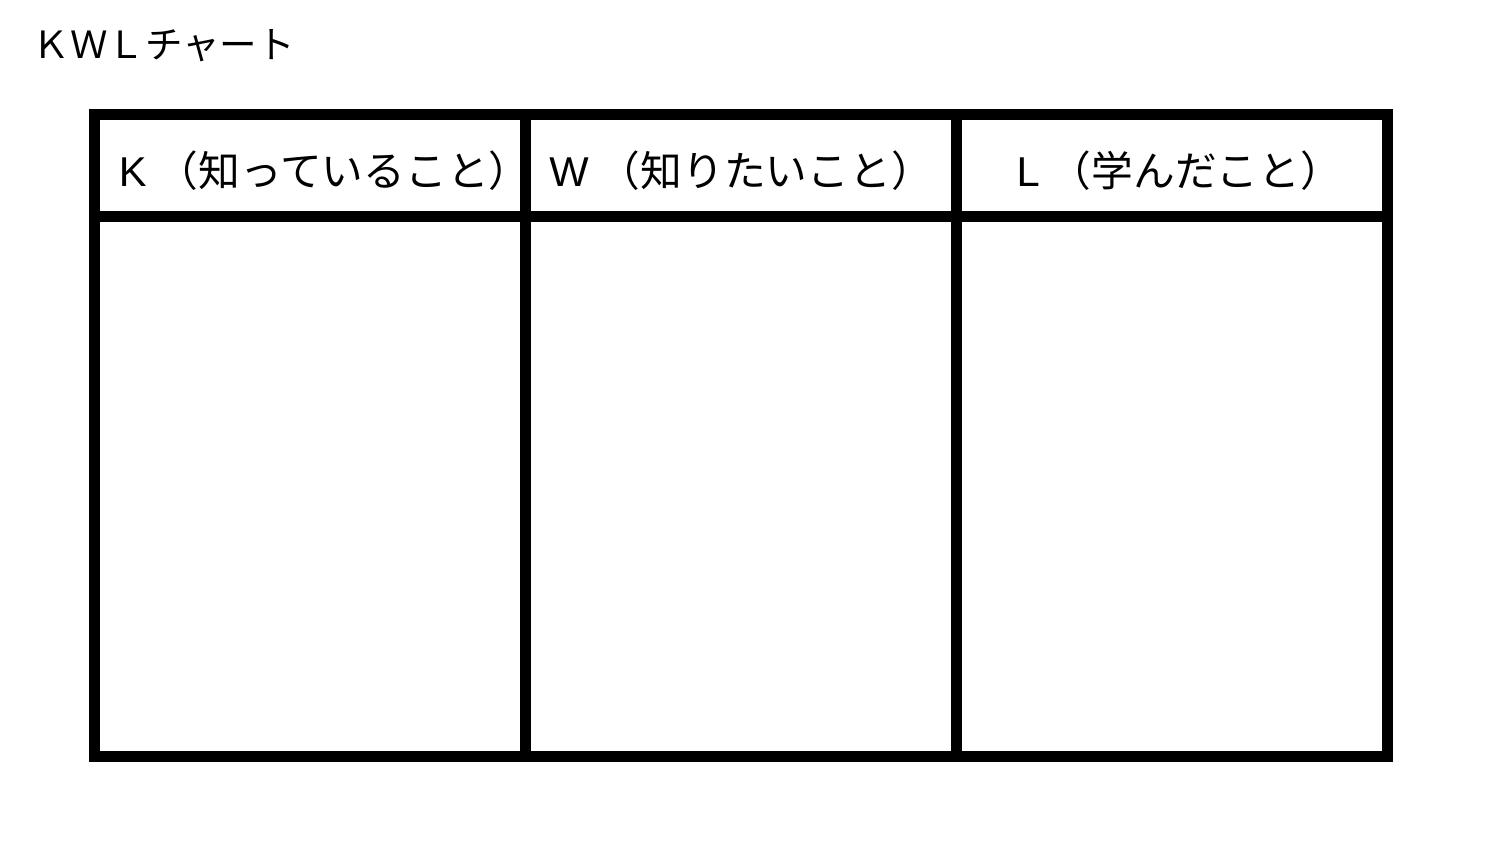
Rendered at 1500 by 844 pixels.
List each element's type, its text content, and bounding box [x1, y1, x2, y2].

table_header [531, 120, 951, 137]
table_header [100, 120, 520, 137]
table_cell [100, 222, 520, 751]
table_cell [962, 222, 1382, 751]
table_header [531, 203, 951, 211]
table_header [962, 120, 1382, 211]
text_box L（学んだこと） [970, 137, 1388, 203]
text_box K（知っていること） [82, 137, 528, 203]
text_box W（知りたいこと） [528, 137, 954, 203]
text_box ＫＷＬチャート [17, 13, 426, 74]
table_header [100, 203, 520, 211]
table_cell [531, 222, 951, 751]
